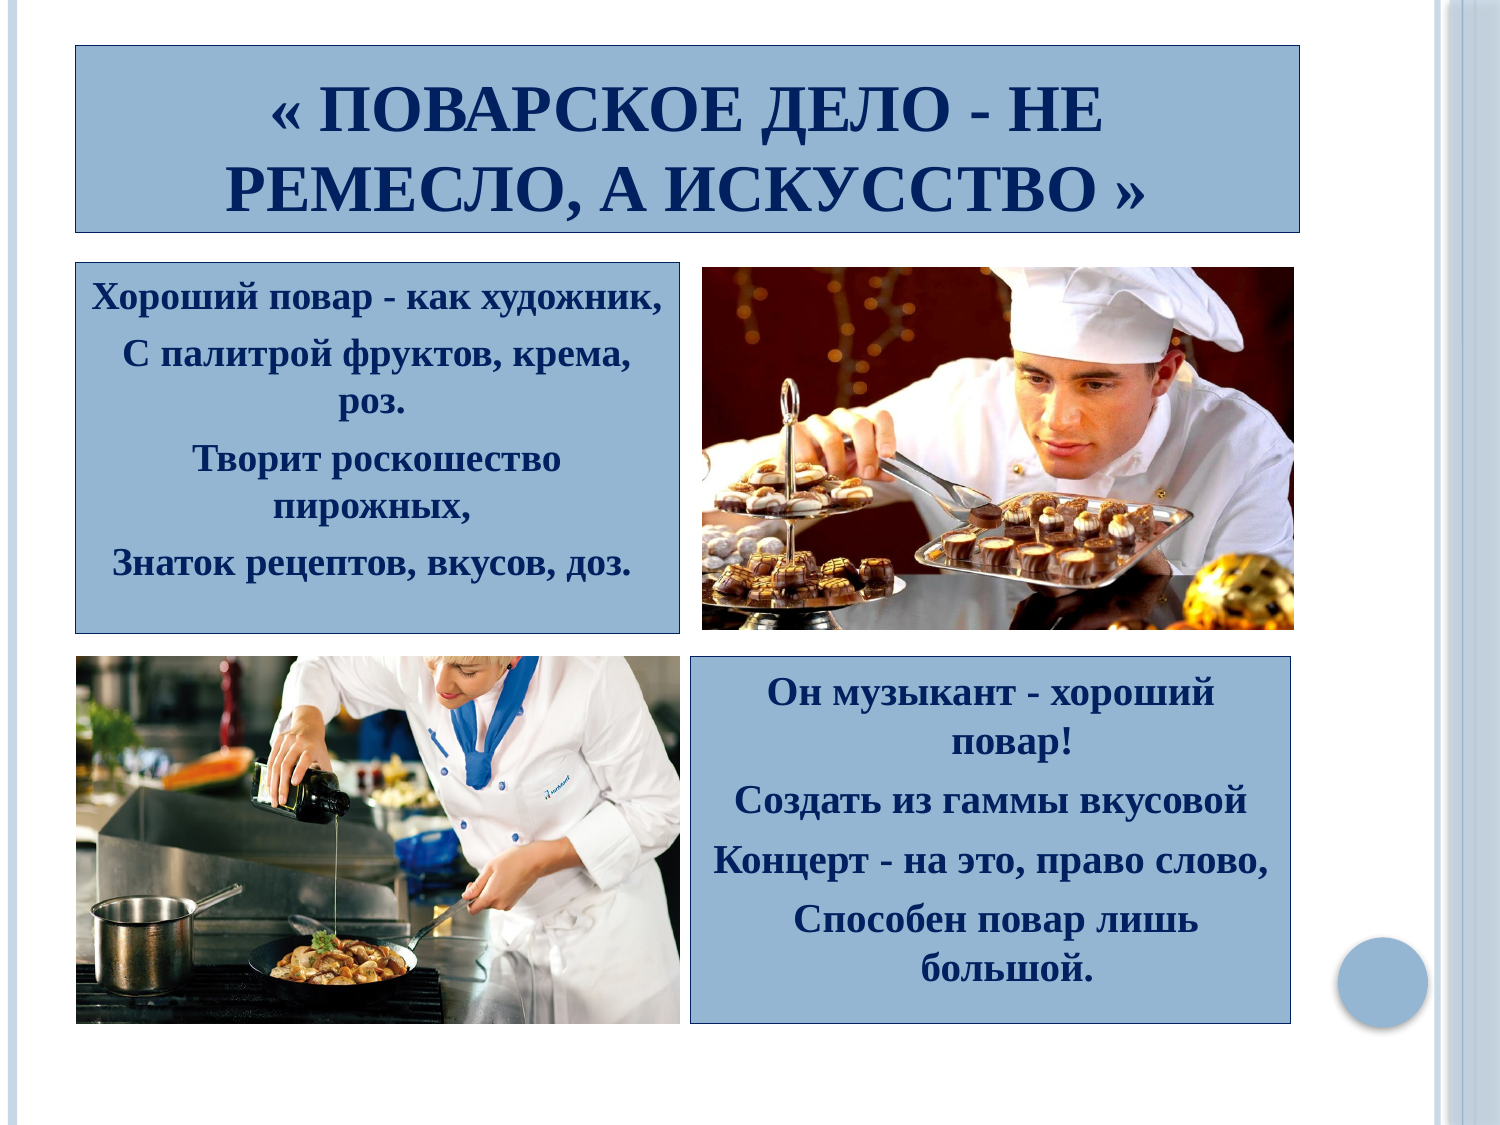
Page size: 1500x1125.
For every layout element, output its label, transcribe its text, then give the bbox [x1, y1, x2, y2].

picture [702, 266, 1294, 630]
picture [76, 656, 680, 1024]
title « Поварское дело - не ремесло, а искусство » [75, 45, 1300, 233]
list Он музыкант - хороший повар! Создать из гаммы вкусовой Концерт - на это, право слово, Способен повар лишь большой. [690, 656, 1291, 1024]
list Хороший повар - как художник, С палитрой фруктов, крема, роз. Творит роскошество пирожных, Знаток рецептов, вкусов, доз. [75, 262, 680, 634]
